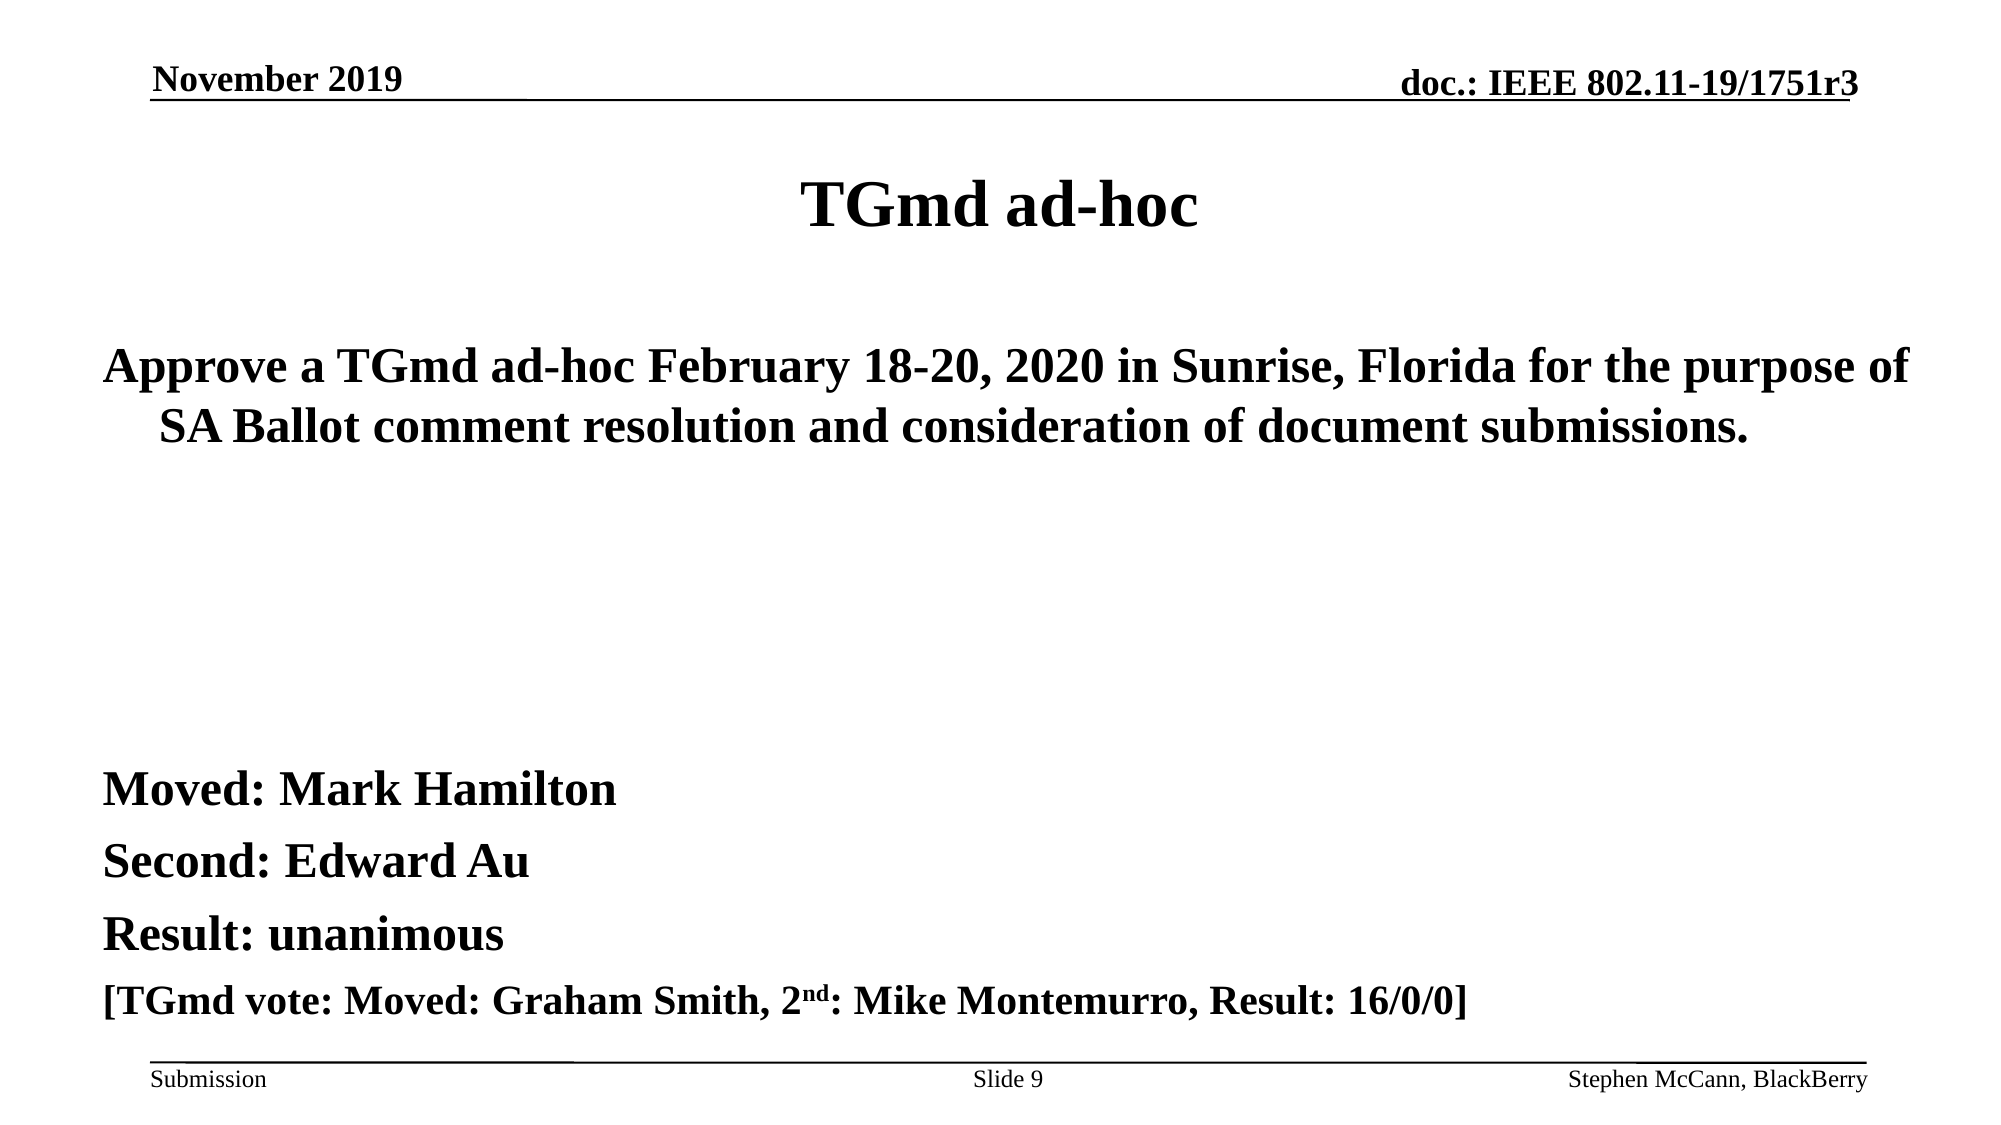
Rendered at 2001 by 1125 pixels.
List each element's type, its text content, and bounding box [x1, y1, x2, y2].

slide_number Slide 9 [950, 1061, 1067, 1123]
title TGmd ad-hoc [149, 112, 1850, 288]
footer Stephen McCann, BlackBerry [1171, 1061, 1869, 1093]
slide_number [152, 54, 563, 100]
list Approve a TGmd ad-hoc February 18-20, 2020 in Sunrise, Florida for the purpose of SA Ballot comment resolution and consideration of document submissions. Moved: Mark Hamilton Second: Edward Au Result: unanimous [TGmd vote: Moved: Graham Smith, 2nd: Mike Montemurro, Result: 16/0/0] [87, 324, 1951, 1063]
